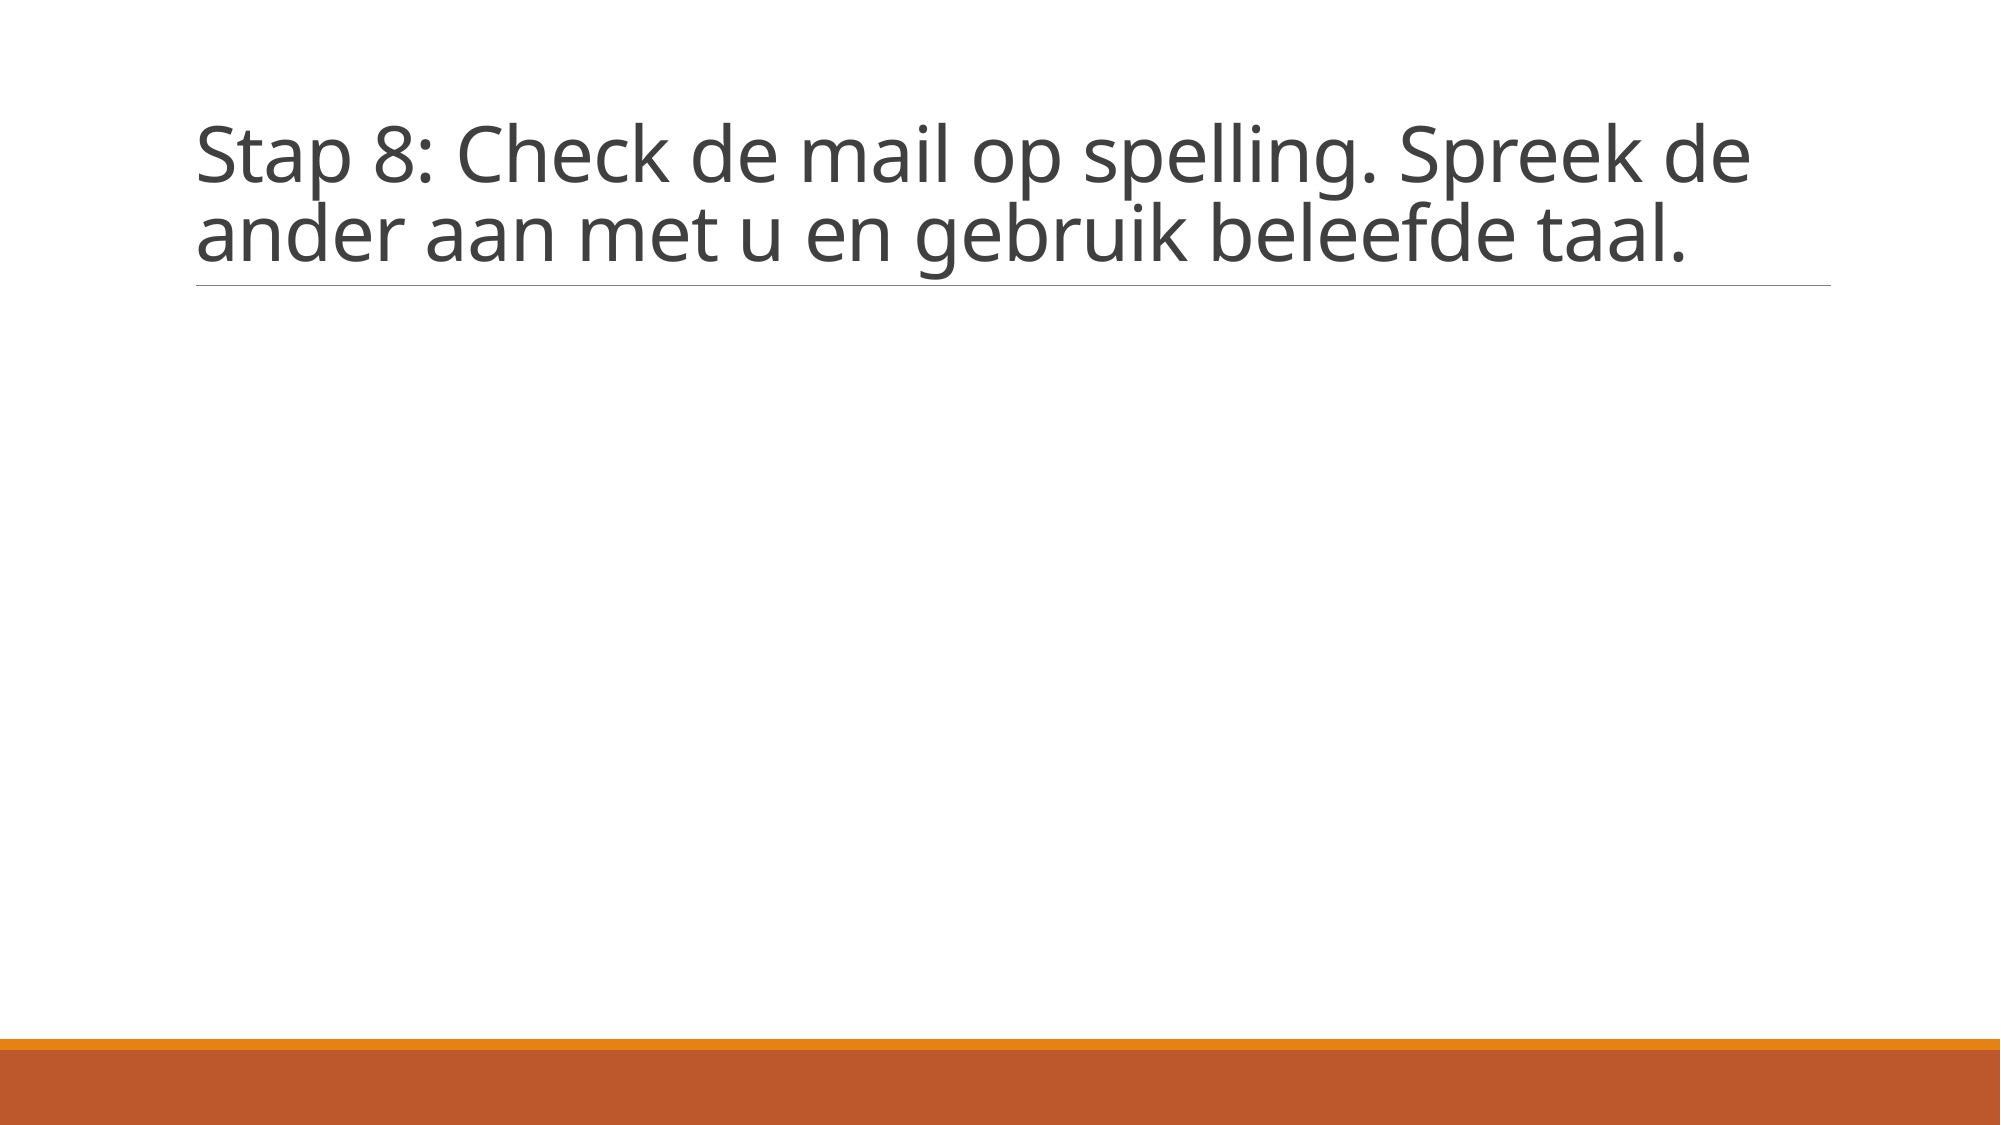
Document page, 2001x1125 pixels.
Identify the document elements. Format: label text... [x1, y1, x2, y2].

title Stap 8: Check de mail op spelling. Spreek de ander aan met u en gebruik beleefde taal. [180, 47, 1830, 285]
